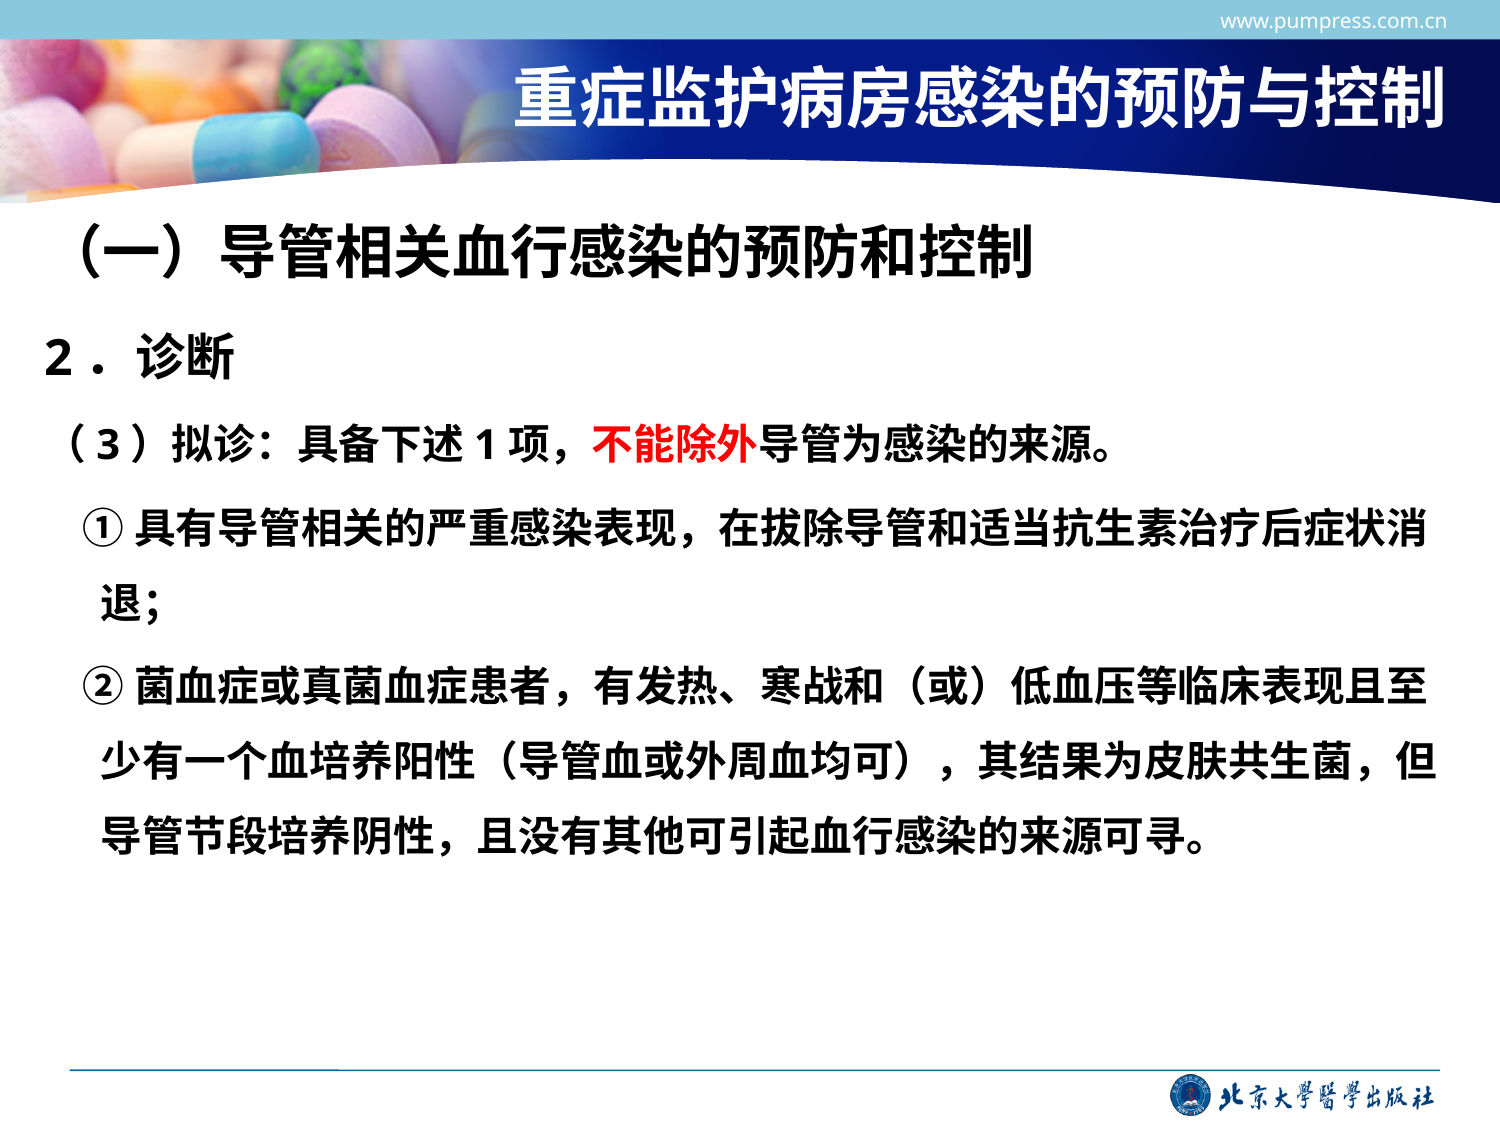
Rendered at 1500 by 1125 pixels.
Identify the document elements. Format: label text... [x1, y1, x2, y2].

picture [1181, 1094, 1200, 1106]
picture [1170, 1094, 1436, 1118]
list （一）导管相关血行感染的预防和控制 2．诊断 （3）拟诊：具备下述1项，不能除外导管为感染的来源。 ①具有导管相关的严重感染表现，在拔除导管和适当抗生素治疗后症状消退； ②菌血症或真菌血症患者，有发热、寒战和（或）低血压等临床表现且至少有一个血培养阳性（导管血或外周血均可），其结果为皮肤共生菌，但导管节段培养阴性，且没有其他可引起血行感染的来源可寻。 [29, 172, 1463, 1094]
picture [0, 40, 1500, 203]
slide_number www.pumpress.com.cn [1024, 0, 1463, 38]
title 重症监护病房感染的预防与控制 [137, 50, 1463, 143]
